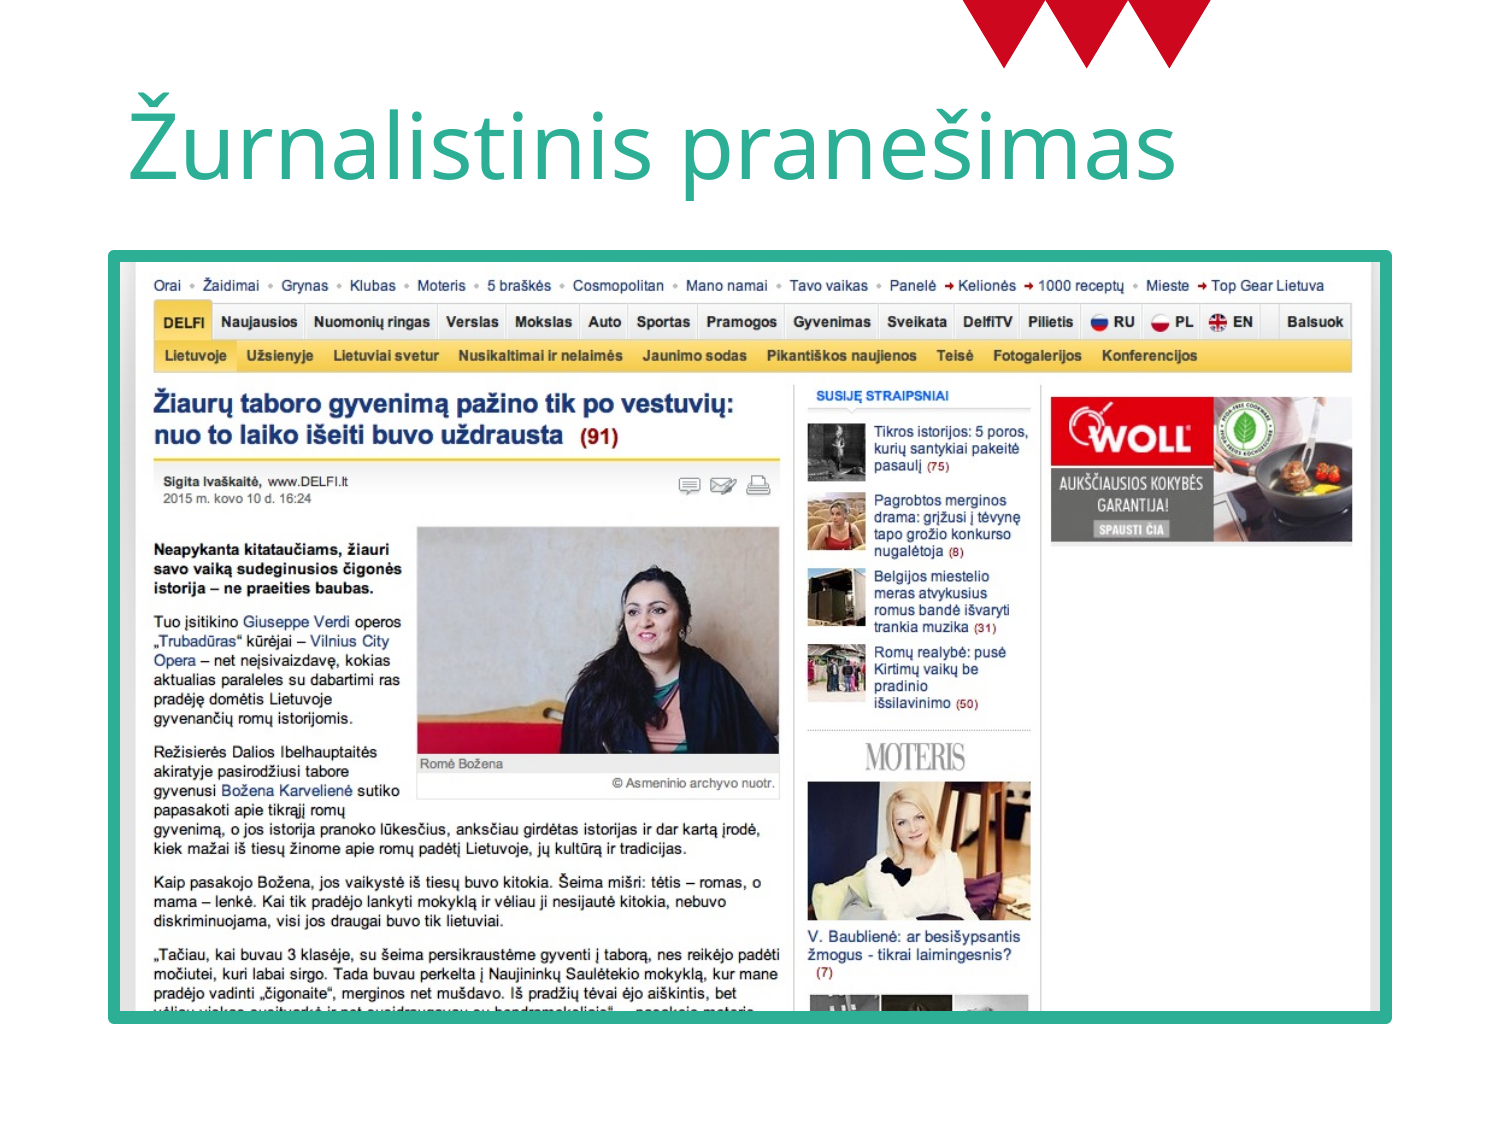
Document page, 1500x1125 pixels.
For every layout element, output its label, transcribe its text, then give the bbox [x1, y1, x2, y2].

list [119, 262, 1380, 1012]
title Žurnalistinis pranešimas [112, 66, 1388, 220]
